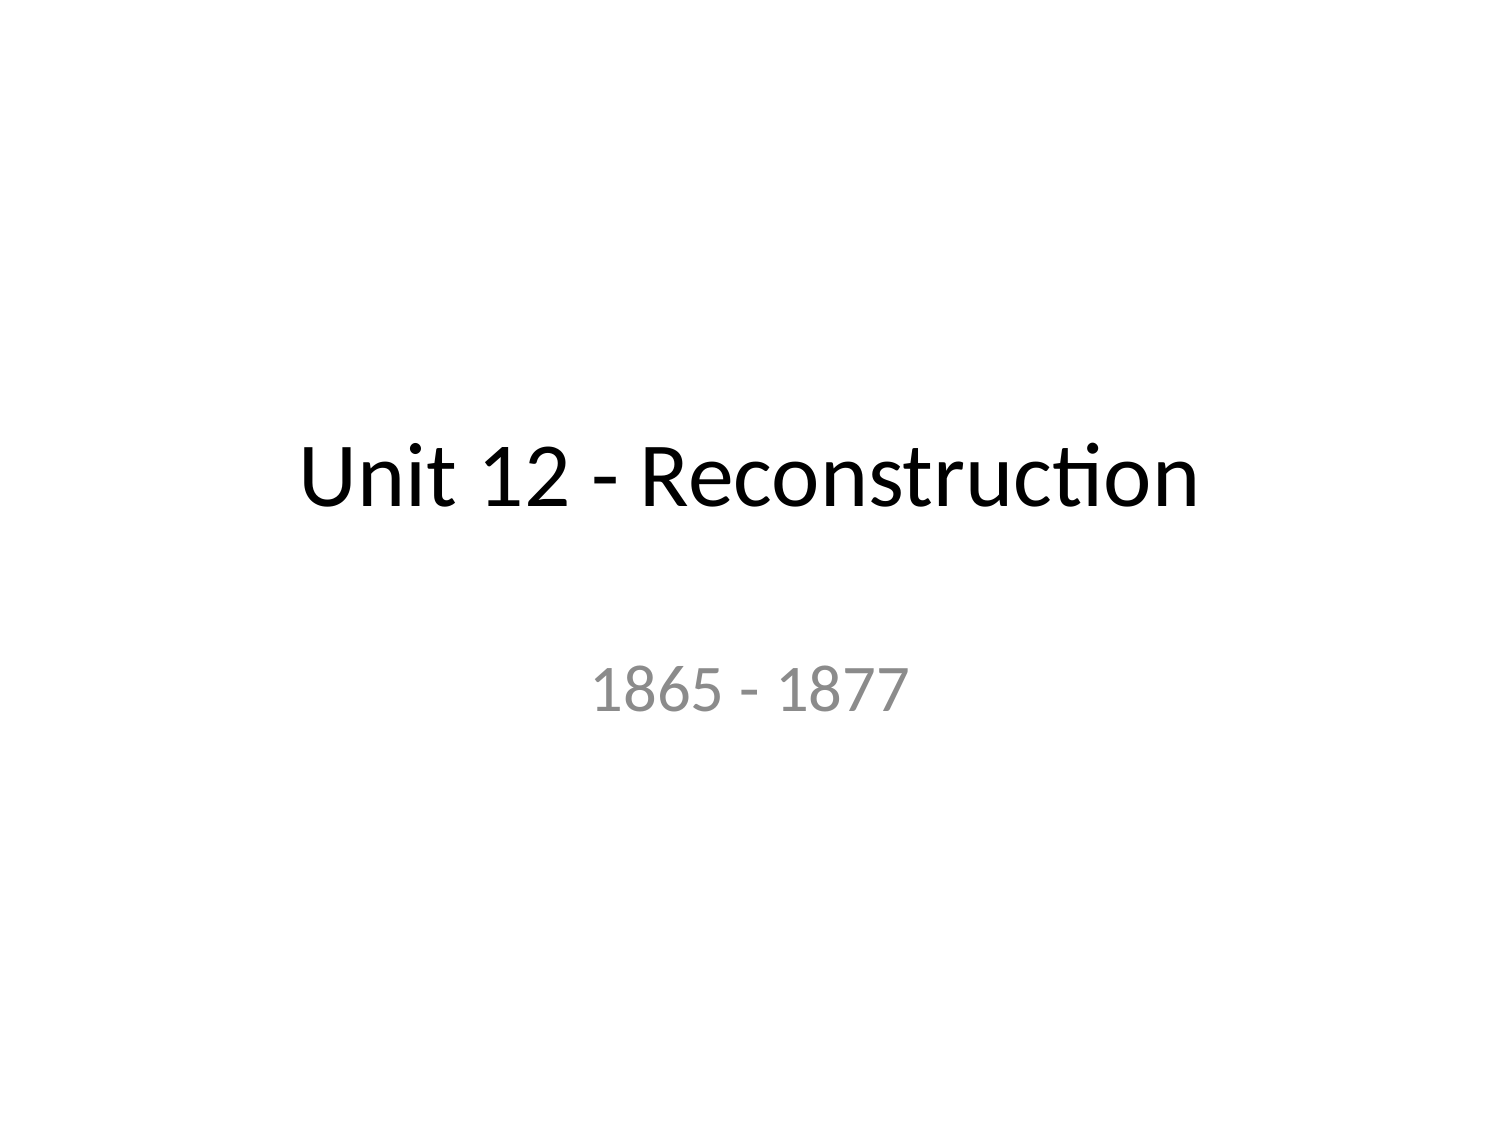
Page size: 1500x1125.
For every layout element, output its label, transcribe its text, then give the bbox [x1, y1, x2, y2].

title Unit 12 - Reconstruction [112, 349, 1388, 591]
subtitle 1865 - 1877 [225, 637, 1275, 925]
